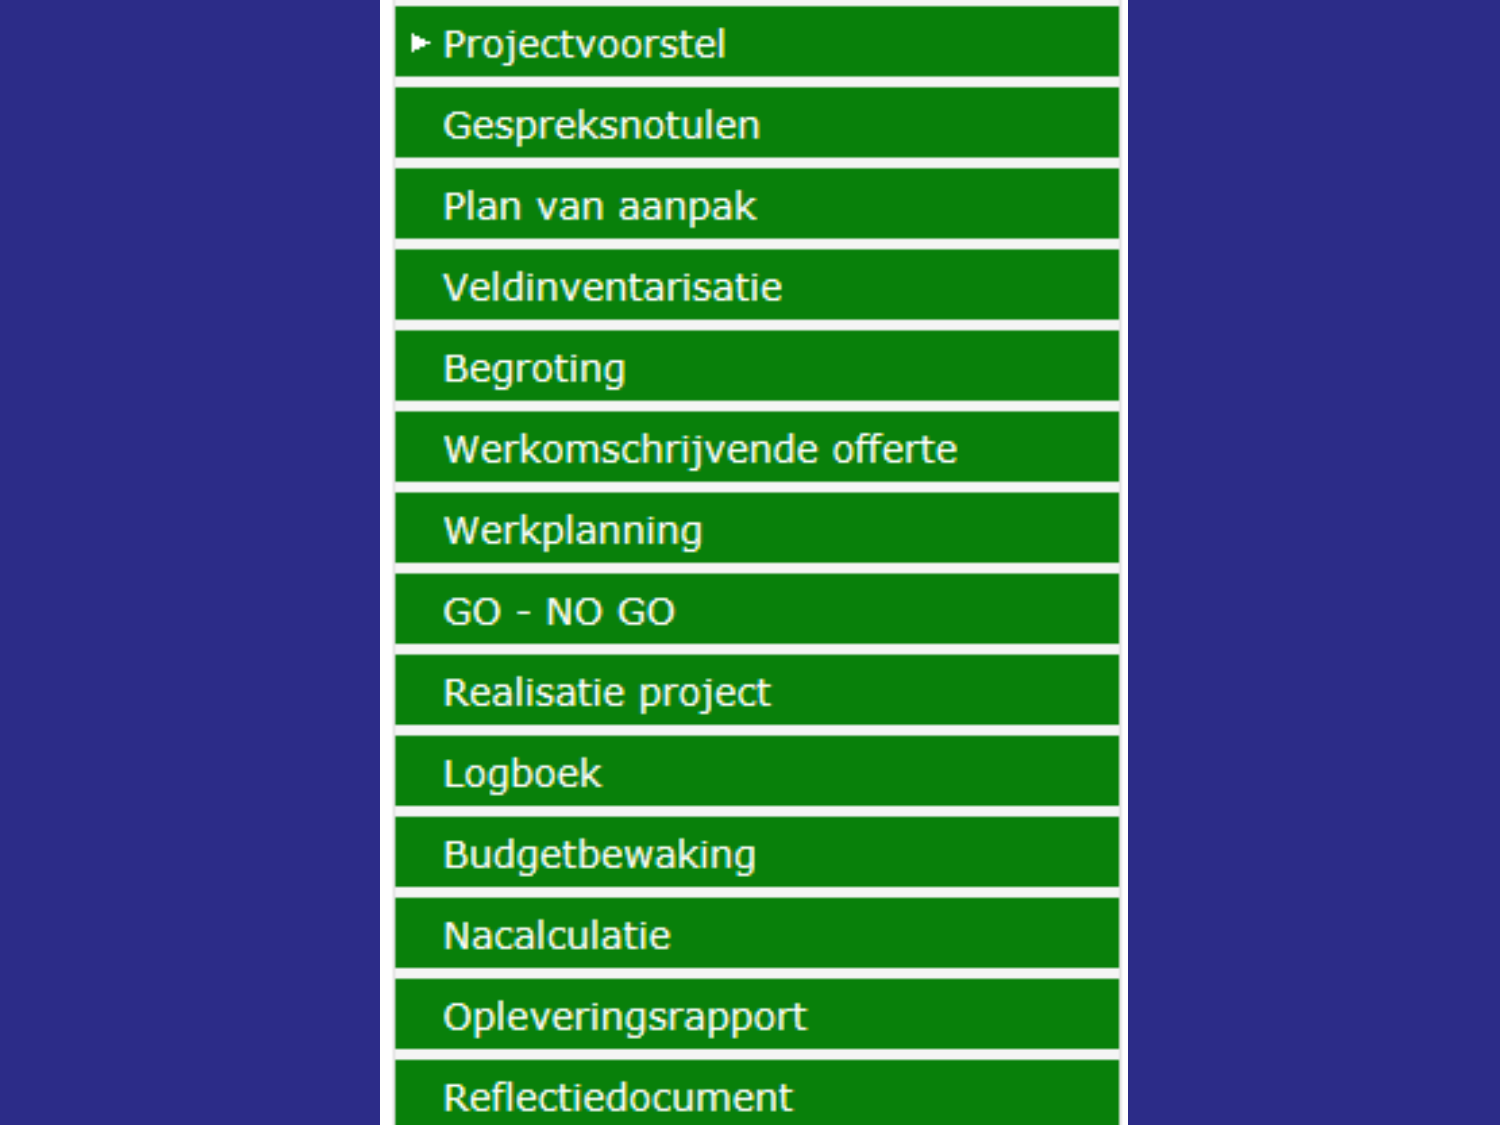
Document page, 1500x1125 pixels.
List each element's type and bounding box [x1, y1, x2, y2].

picture [380, 0, 1129, 1125]
